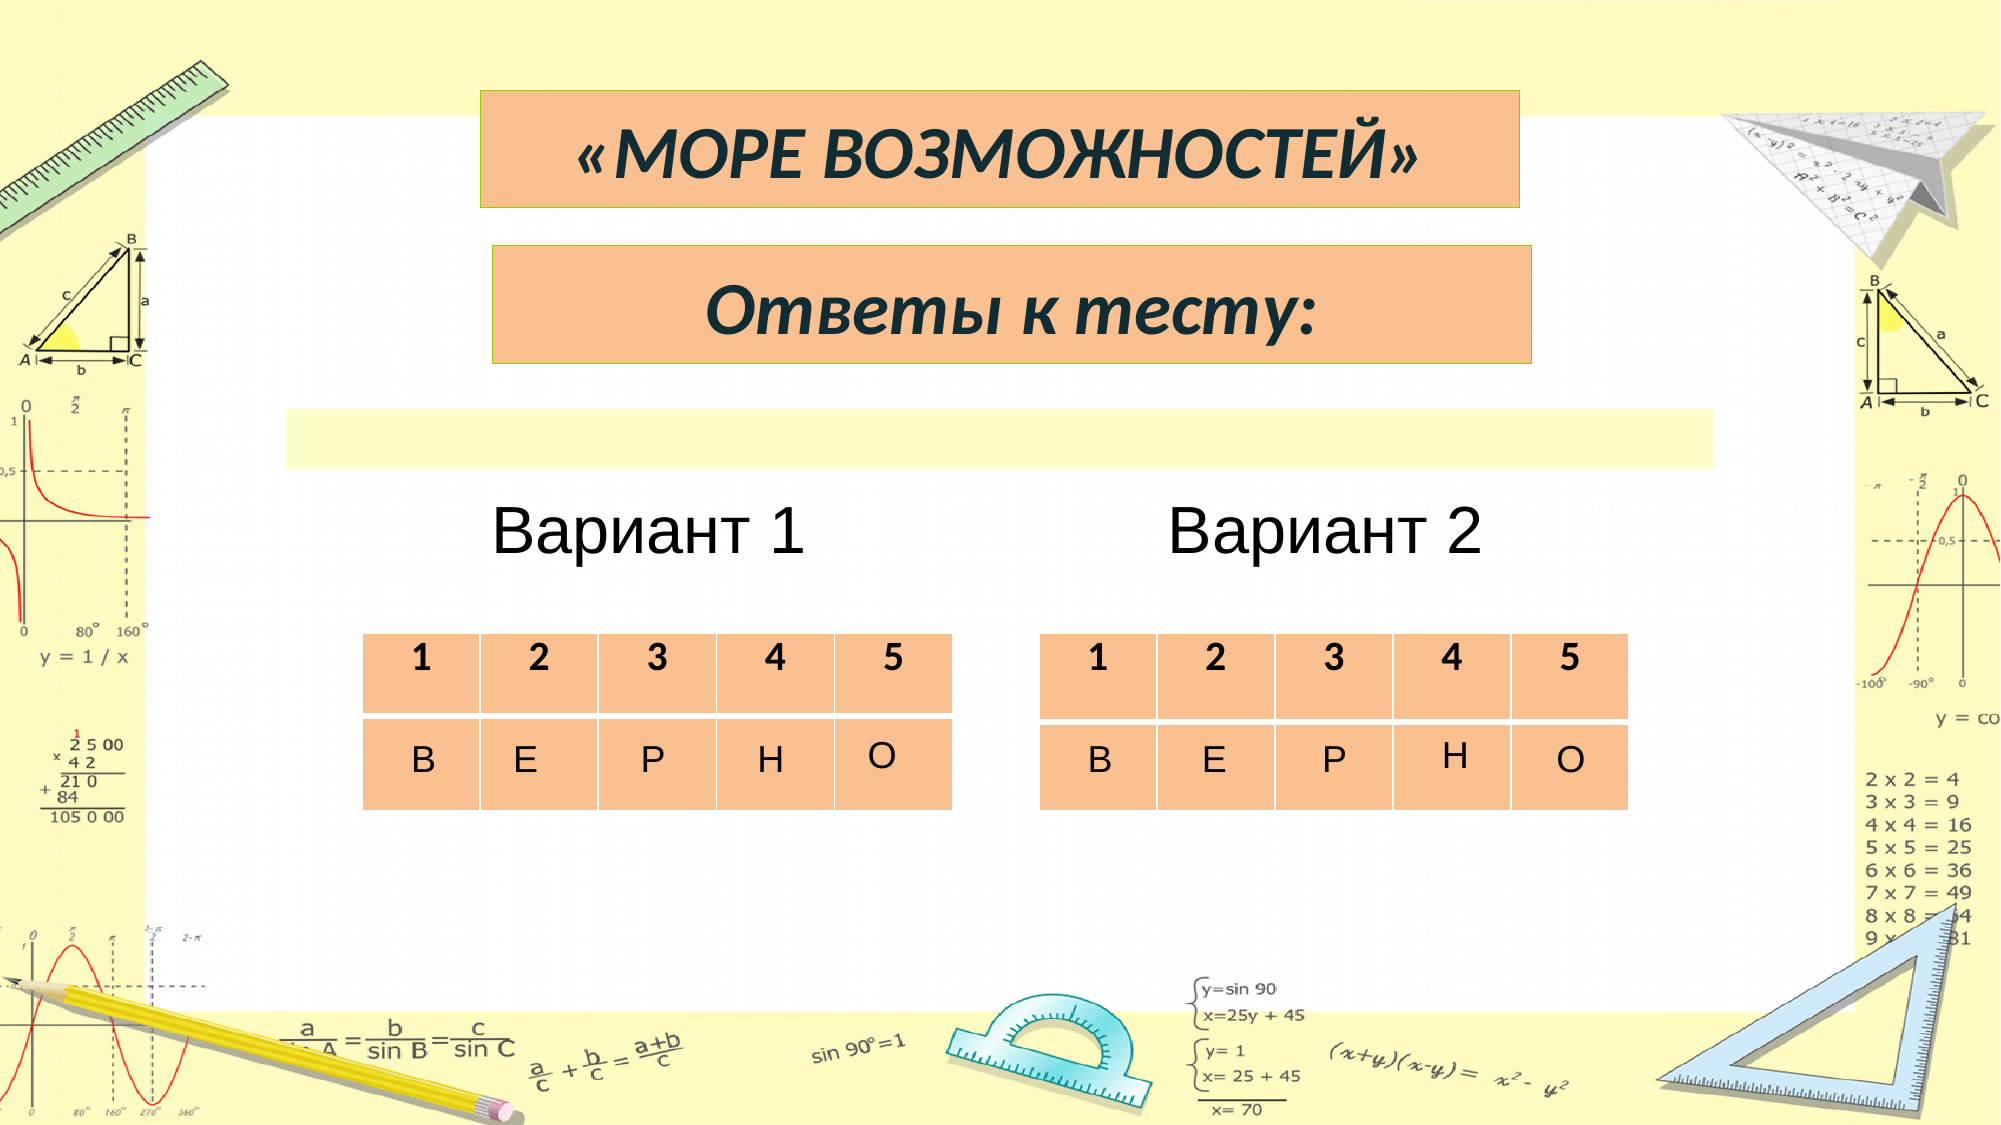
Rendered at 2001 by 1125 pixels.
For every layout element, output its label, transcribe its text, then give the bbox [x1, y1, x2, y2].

table_header 5 [835, 634, 952, 713]
table_header 4 [1394, 634, 1510, 719]
table_cell [835, 719, 952, 810]
text_box [285, 408, 1715, 470]
text_box Р [1296, 727, 1388, 788]
text_box «МОРЕ ВОЗМОЖНОСТЕЙ» [480, 90, 1520, 208]
table_header 1 [363, 634, 479, 713]
text_box В [1062, 727, 1154, 788]
text_box Р [615, 727, 707, 788]
table_cell [1512, 725, 1628, 810]
text_box В [385, 727, 477, 788]
table_cell [717, 719, 834, 810]
picture [0, 0, 2001, 1125]
text_box Е [1176, 727, 1268, 788]
table_cell [363, 719, 479, 810]
table_header 2 [481, 634, 597, 713]
table_header 3 [1276, 634, 1392, 719]
table_cell [1394, 725, 1510, 810]
text_box Вариант 1 [476, 479, 855, 575]
text_box О [1531, 727, 1623, 788]
text_box Н [1416, 724, 1508, 784]
table_cell [1158, 725, 1274, 810]
table_header 1 [1040, 634, 1156, 719]
table_header 2 [1158, 634, 1274, 719]
text_box Вариант 2 [1153, 479, 1532, 575]
table_cell [1276, 725, 1392, 810]
table_cell [599, 719, 716, 810]
text_box Н [732, 727, 823, 788]
text_box Е [498, 727, 590, 788]
table_cell [481, 719, 597, 810]
table_header 4 [717, 634, 834, 713]
table_header 3 [599, 634, 716, 713]
text_box Ответы к тесту: [492, 245, 1532, 364]
table_cell [1040, 725, 1156, 810]
text_box О [842, 724, 934, 784]
table_header 5 [1512, 634, 1628, 719]
